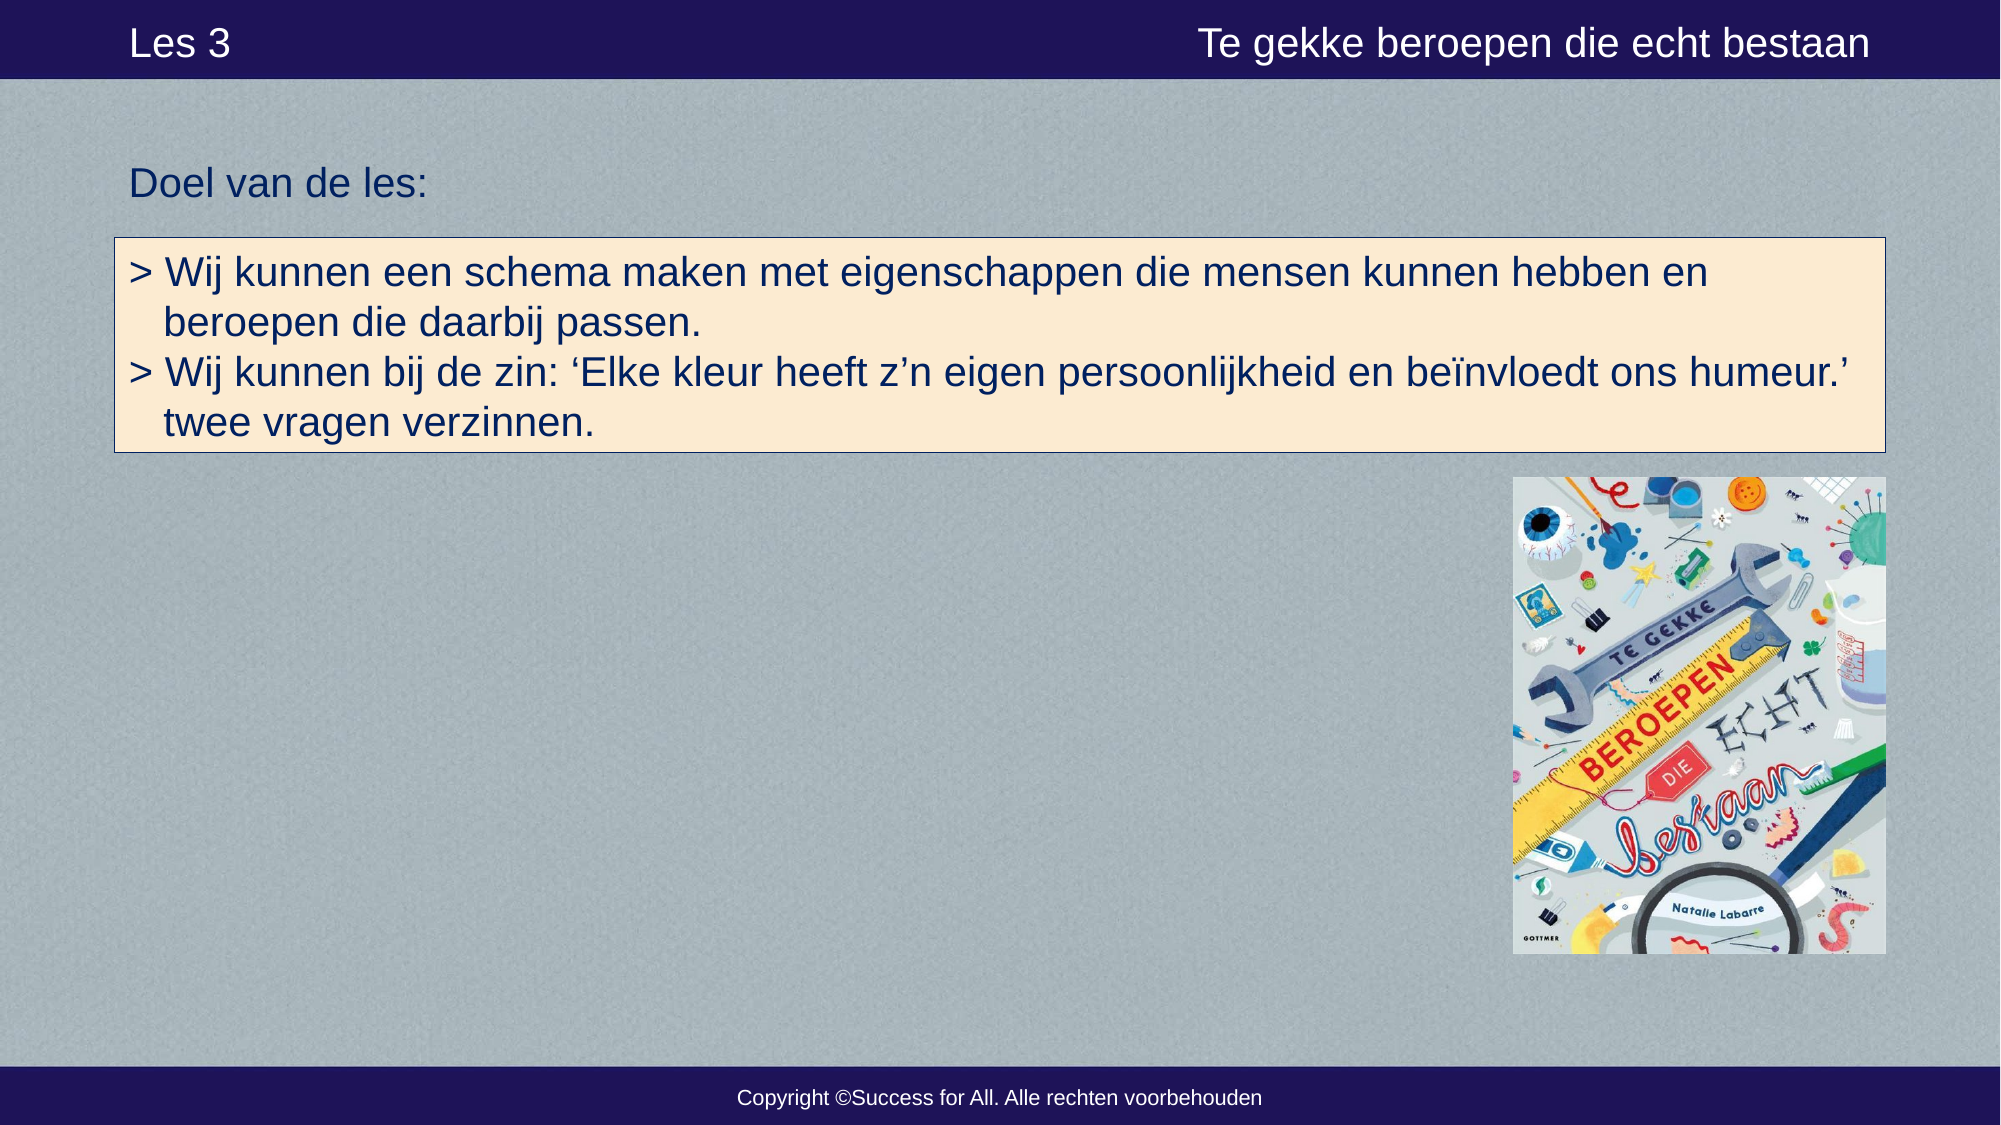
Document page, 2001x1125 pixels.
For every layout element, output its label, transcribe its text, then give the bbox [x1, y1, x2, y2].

text_box Doel van de les: [113, 148, 1635, 214]
text_box Les 3 [114, 8, 354, 73]
text_box > Wij kunnen een schema maken met eigenschappen die mensen kunnen hebben en beroepen die daarbij passen. > Wij kunnen bij de zin: ‘Elke kleur heeft z’n eigen persoonlijkheid en beïnvloedt ons humeur.’ twee vragen verzinnen. [114, 237, 1886, 453]
text_box Copyright ©Success for All. Alle rechten voorbehouden [0, 1076, 2000, 1125]
picture [0, 0, 2001, 1125]
text_box Te gekke beroepen die echt bestaan [999, 8, 1886, 73]
